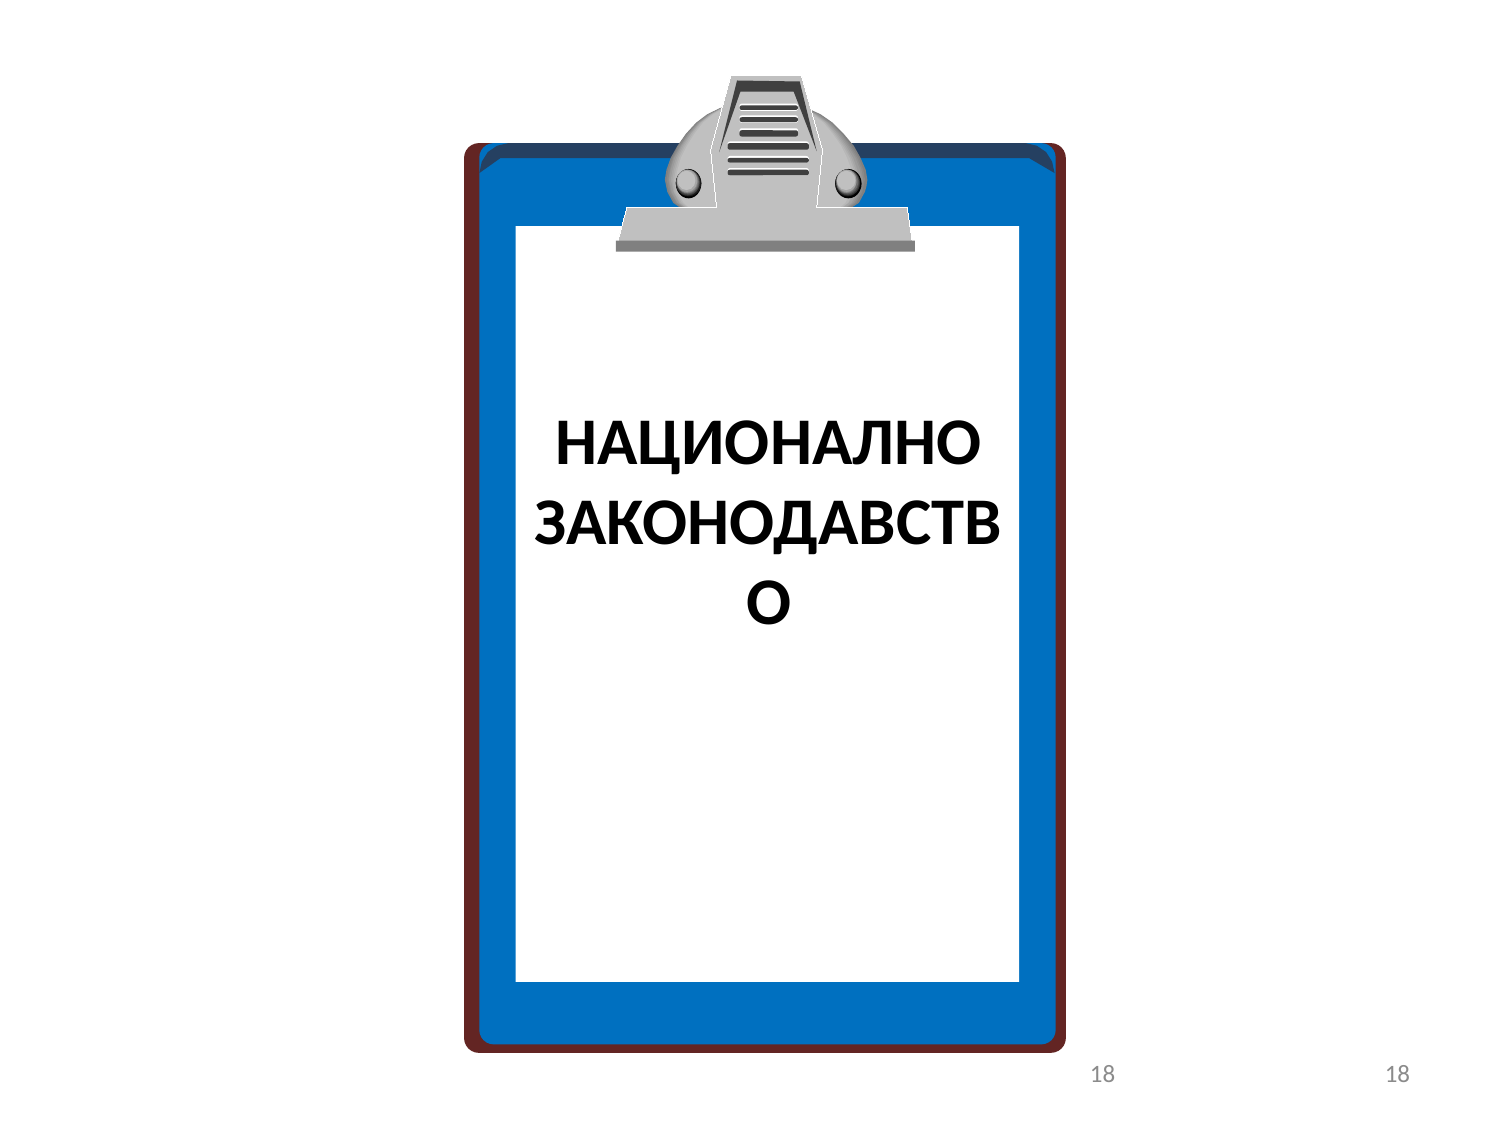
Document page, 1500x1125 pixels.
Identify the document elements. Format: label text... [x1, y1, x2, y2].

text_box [463, 74, 1067, 1056]
slide_number 18 [1074, 1042, 1425, 1103]
